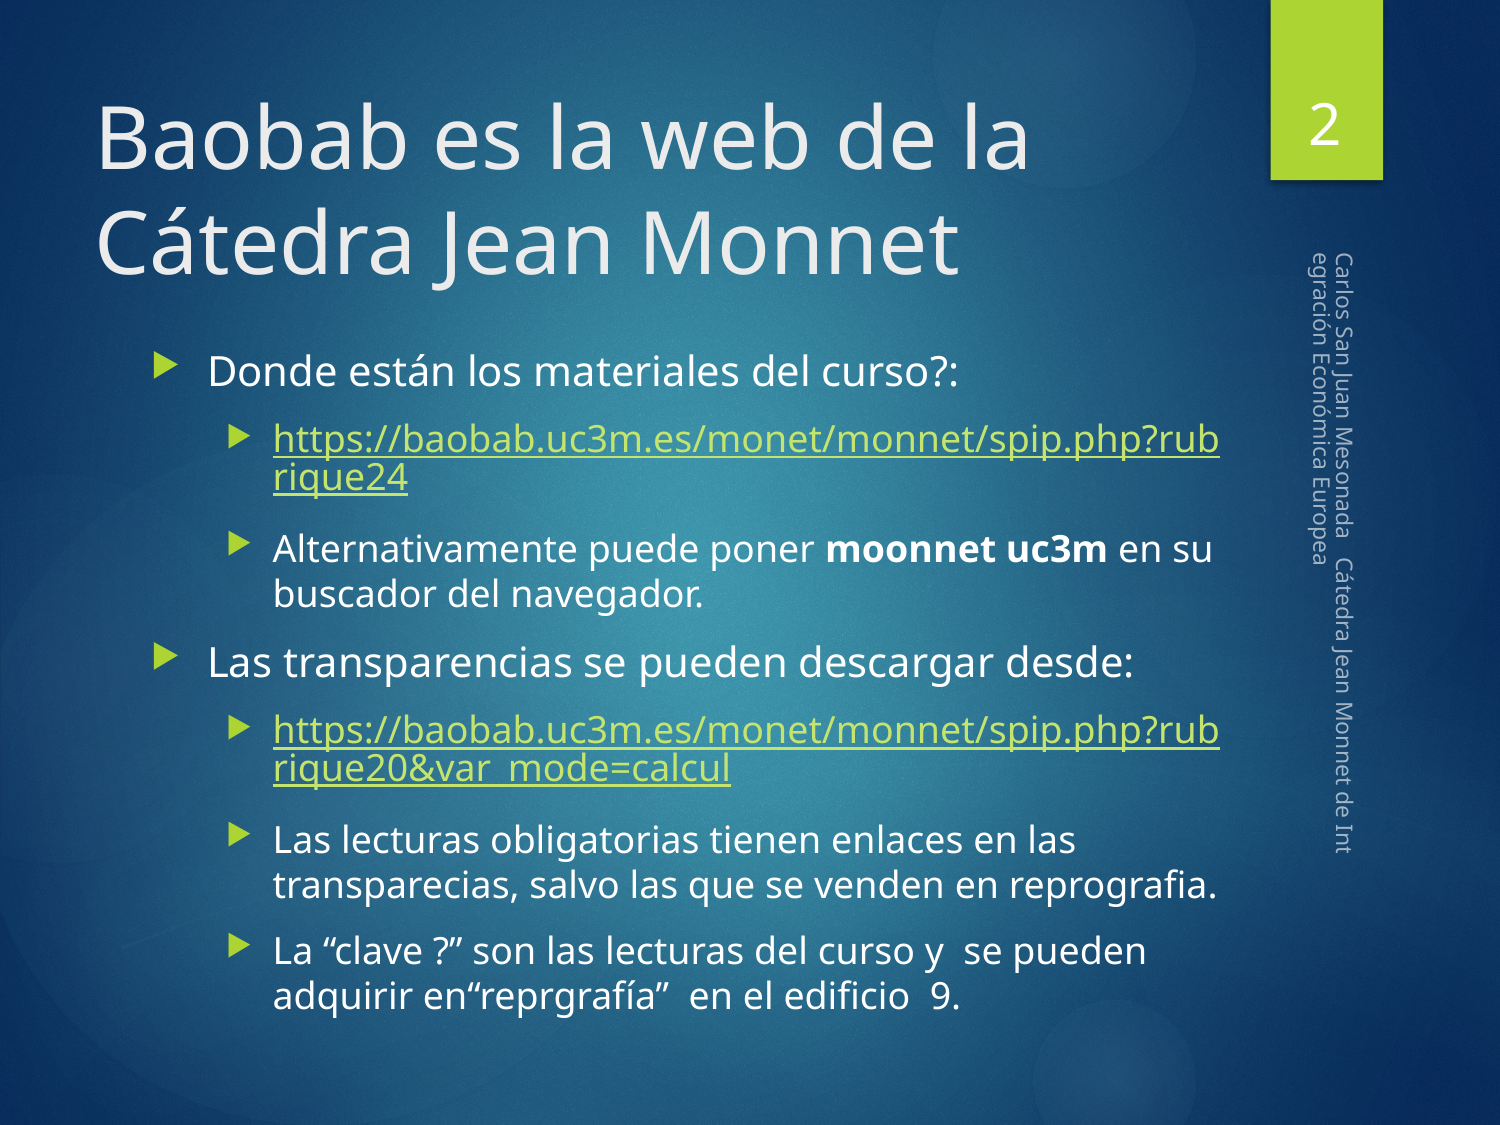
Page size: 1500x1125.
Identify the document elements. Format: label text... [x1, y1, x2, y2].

list Donde están los materiales del curso?: https://baobab.uc3m.es/monet/monnet/spip.php?rubrique24 Alternativamente puede poner moonnet uc3m en su buscador del navegador. Las transparencias se pueden descargar desde: https://baobab.uc3m.es/monet/monnet/spip.php?rubrique20&var_mode=calcul Las lecturas obligatorias tienen enlaces en las transparecias, salvo las que se venden en reprografia. La “clave ?” son las lecturas del curso y se pueden adquirir en“reprgrafía” en el edificio 9. [135, 336, 1237, 1025]
footer Carlos San Juan Mesonada Cátedra Jean Monnet de Integración Económica Europea [1320, 237, 1358, 871]
slide_number 2 [1273, 48, 1378, 175]
title Baobab es la web de la Cátedra Jean Monnet [79, 74, 1237, 304]
